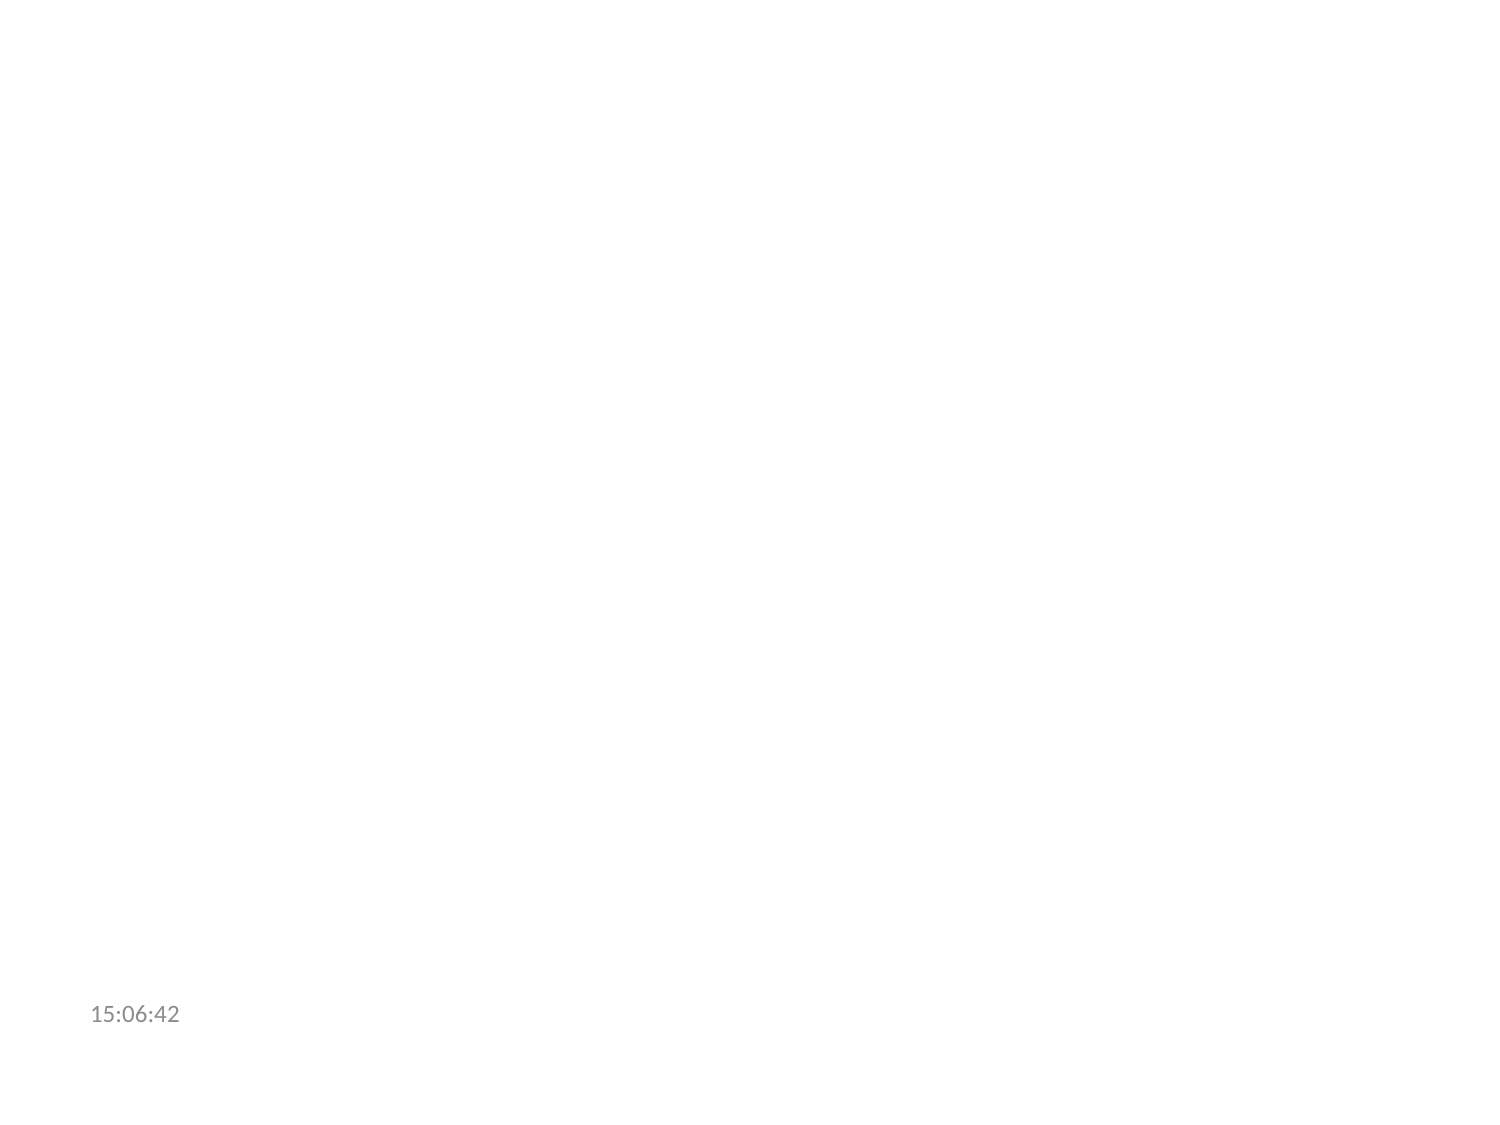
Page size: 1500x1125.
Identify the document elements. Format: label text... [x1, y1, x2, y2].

text_box 15:35:09 [75, 982, 425, 1043]
